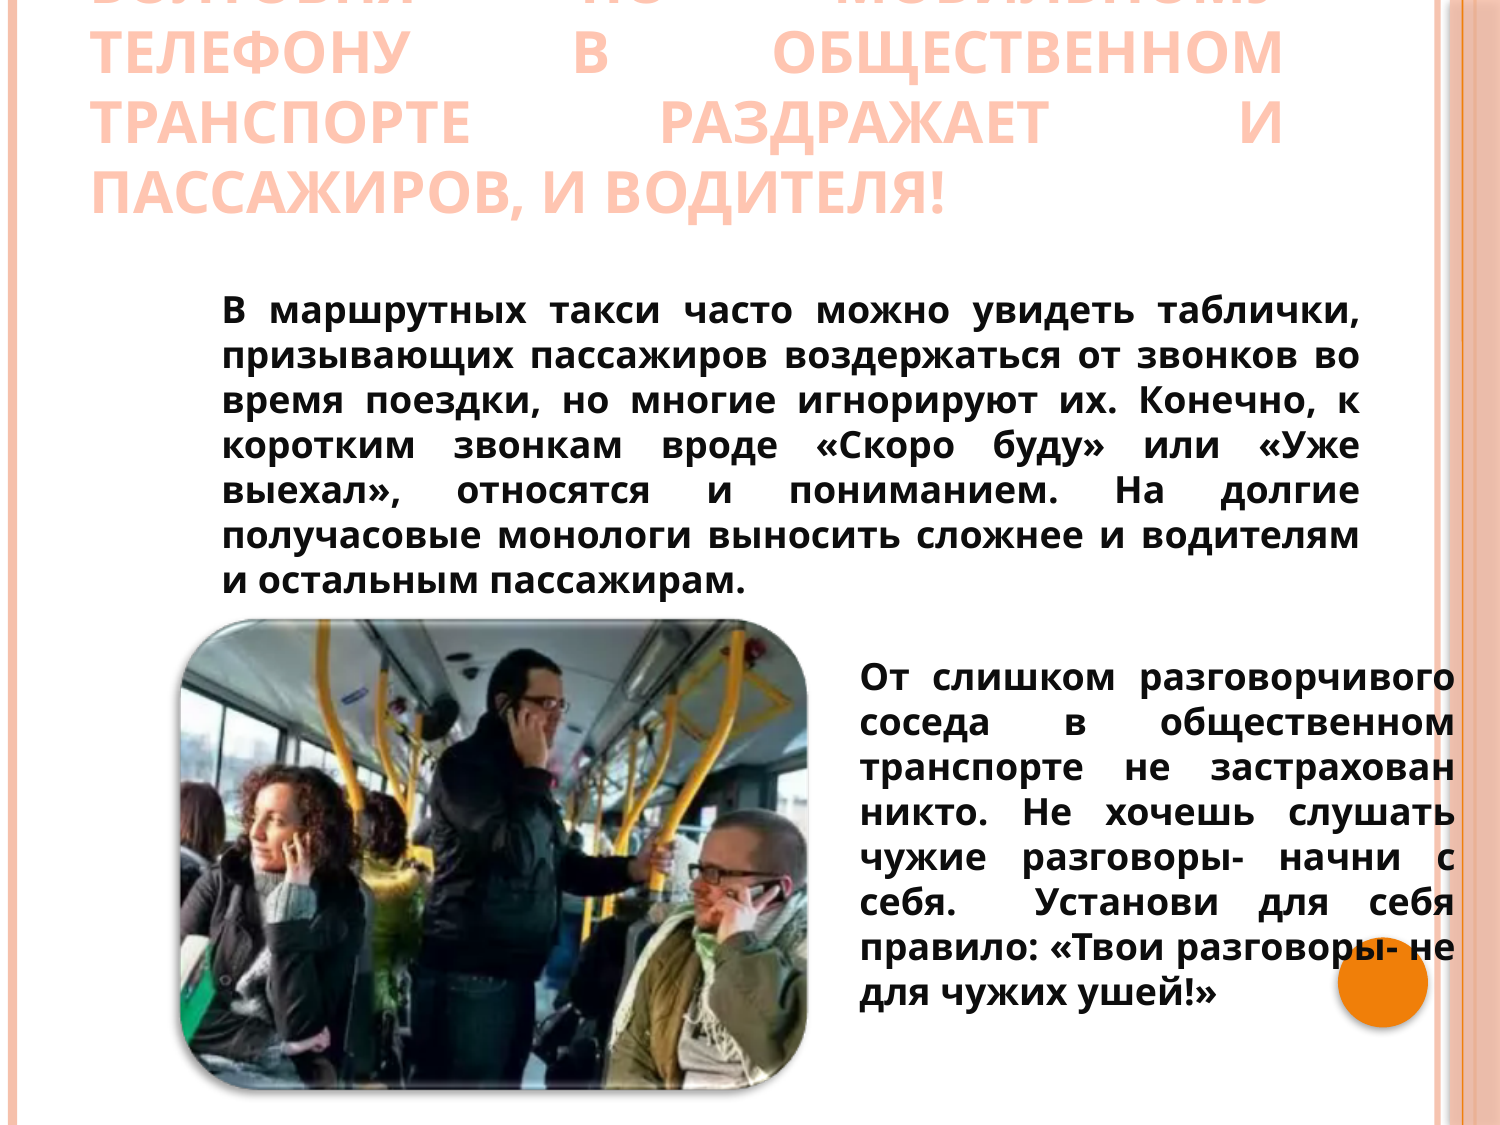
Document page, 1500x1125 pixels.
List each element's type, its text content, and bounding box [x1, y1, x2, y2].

picture [162, 610, 819, 1110]
title Болтовня по мобильному телефону в общественном транспорте раздражает и пассажиров, и водителя! [75, 45, 1300, 233]
text_box В маршрутных такси часто можно увидеть таблички, призывающих пассажиров воздержаться от звонков во время поездки, но многие игнорируют их. Конечно, к коротким звонкам вроде «Скоро буду» или «Уже выехал», относятся и пониманием. На долгие получасовые монологи выносить сложнее и водителям и остальным пассажирам. [206, 278, 1376, 609]
text_box От слишком разговорчивого соседа в общественном транспорте не застрахован никто. Не хочешь слушать чужие разговоры- начни с себя. Установи для себя правило: «Твои разговоры- не для чужих ушей!» [844, 645, 1471, 1020]
